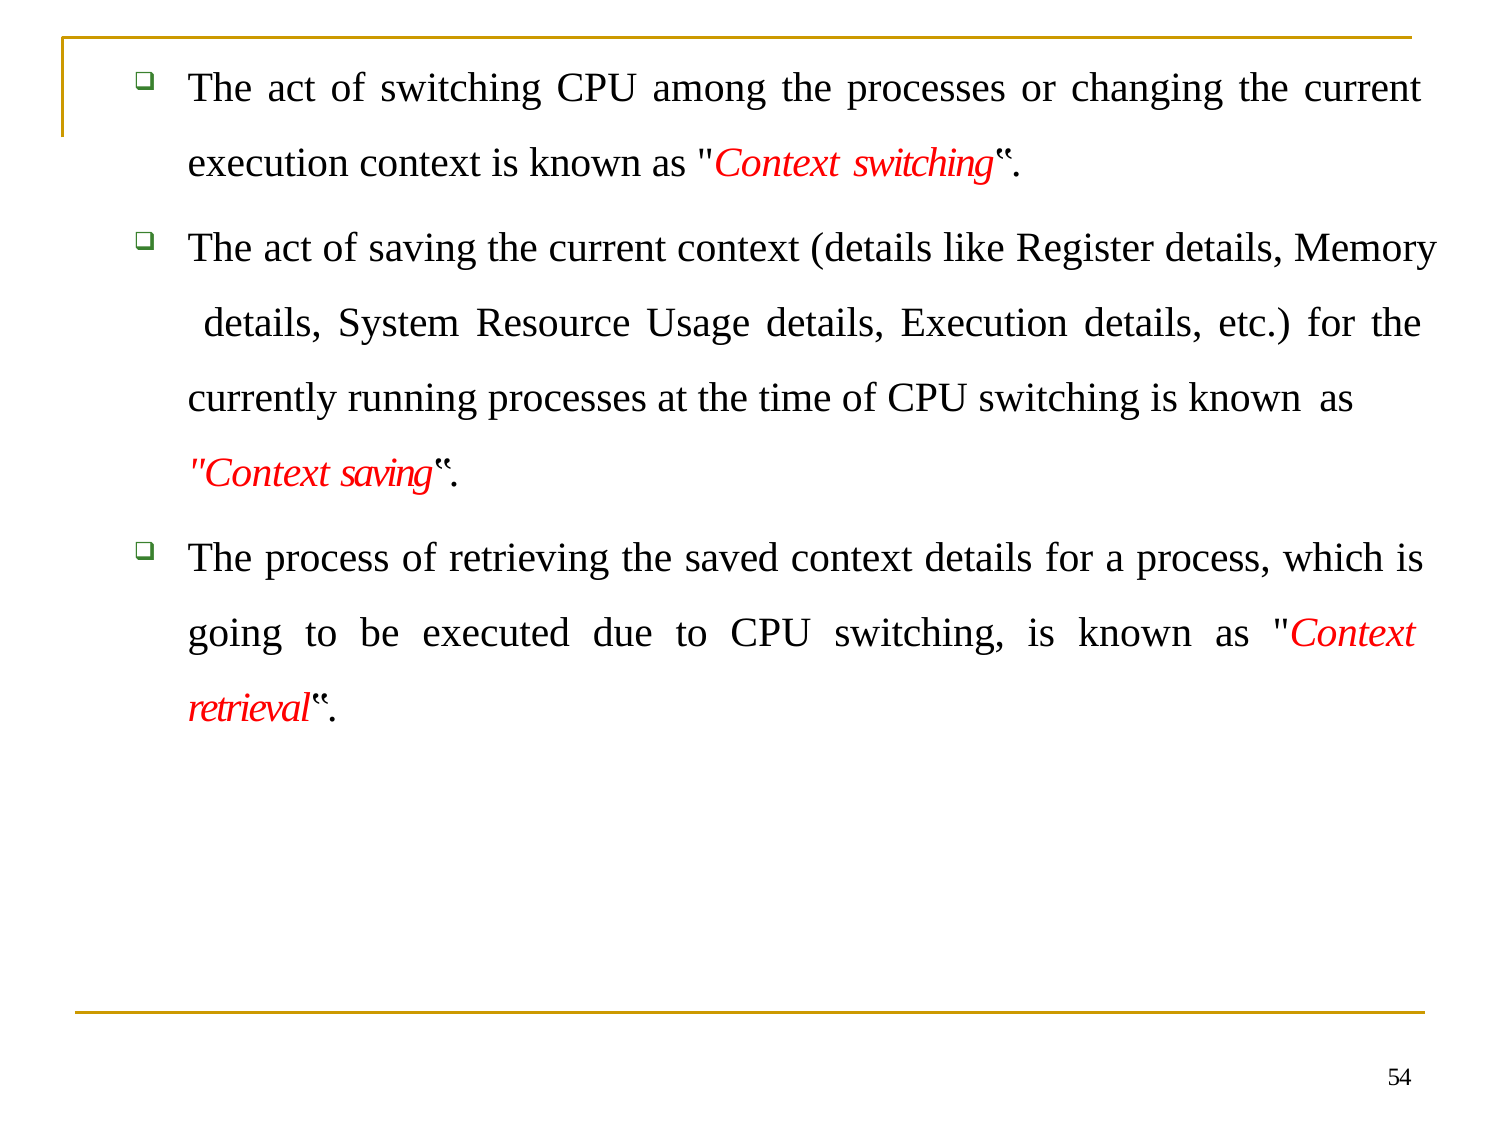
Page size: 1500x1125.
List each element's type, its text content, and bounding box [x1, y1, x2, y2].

text_box The act of switching CPU among the processes or changing the current execution context is known as "Context switching‟. The act of saving the current context (details like Register details, Memory details, System Resource Usage details, Execution details, etc.) for the currently running processes at the time of CPU switching is known as "Context saving‟. The process of retrieving the saved context details for a process, which is going to be executed due to CPU switching, is known as "Context retrieval‟. [131, 32, 1438, 730]
slide_number 54 [1381, 1061, 1417, 1125]
